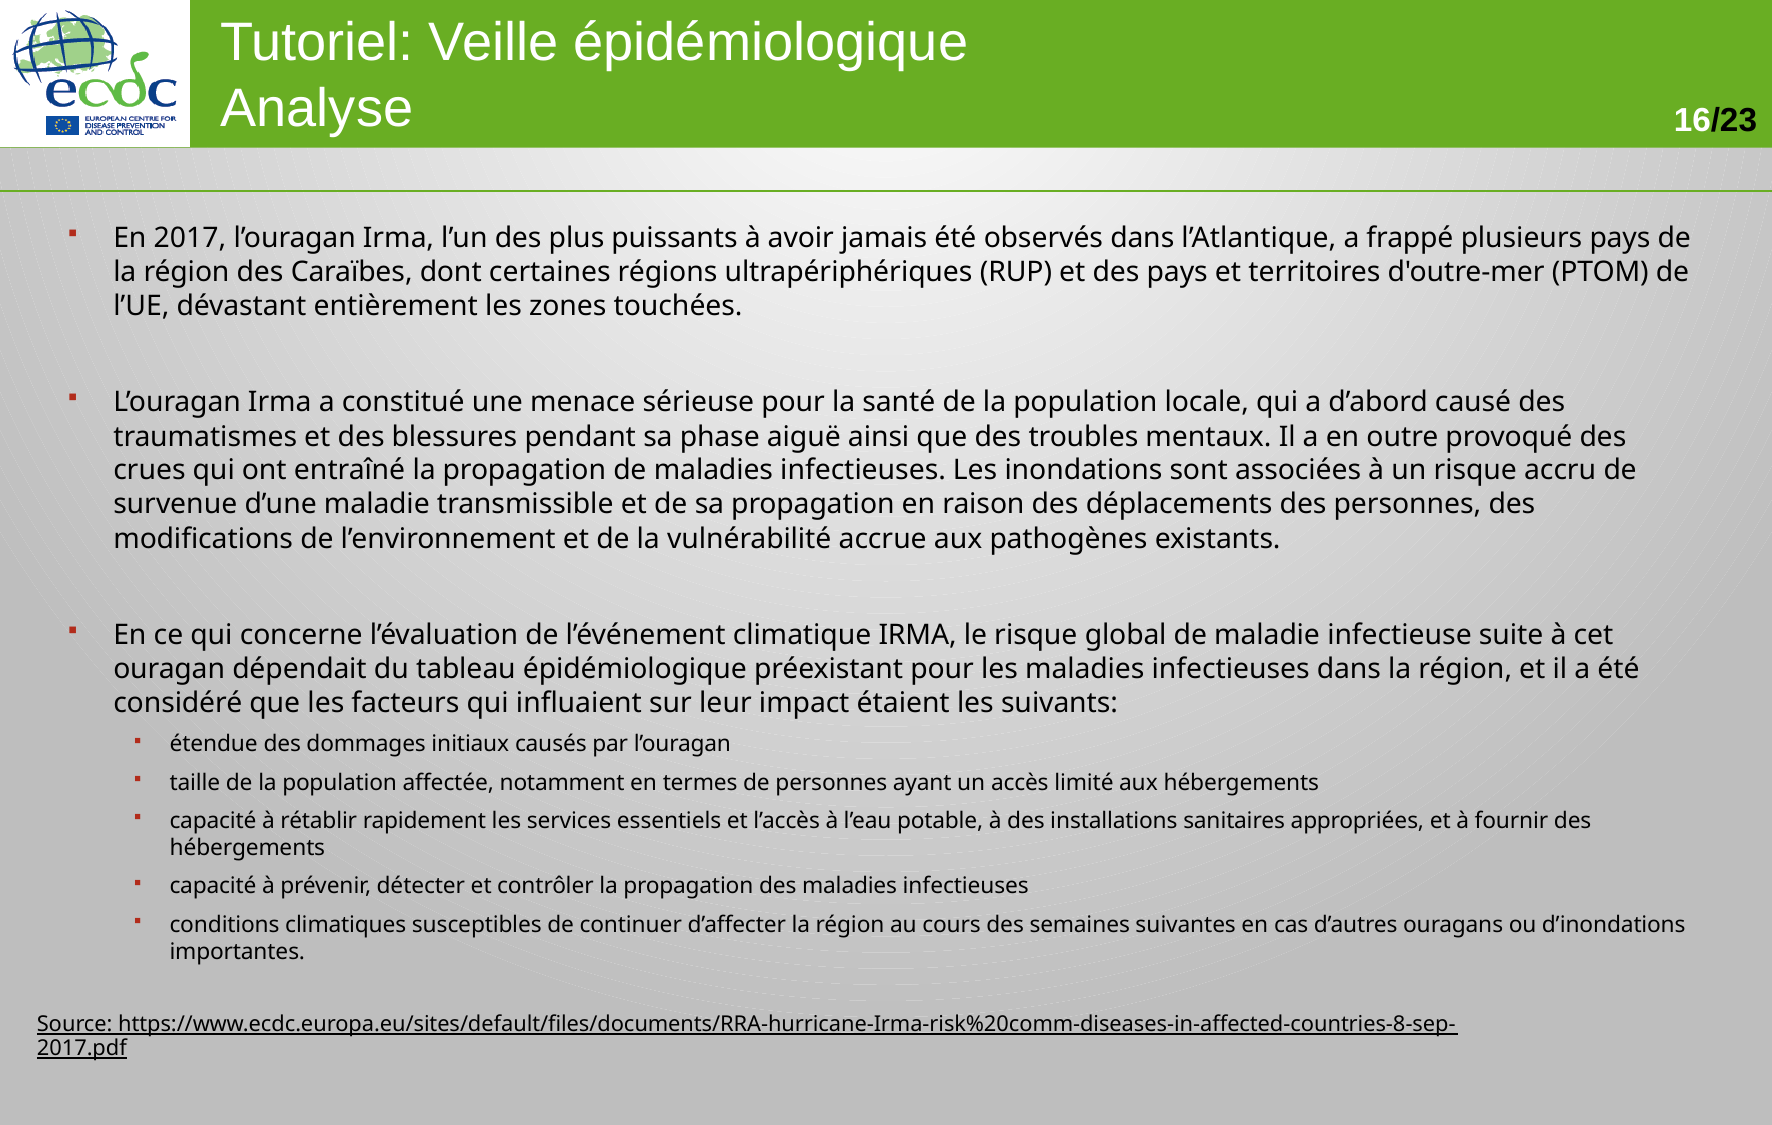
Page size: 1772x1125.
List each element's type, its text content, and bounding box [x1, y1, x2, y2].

text_box Source: https://www.ecdc.europa.eu/sites/default/files/documents/RRA-hurricane-Irma-risk%20comm-diseases-in-affected-countries-8-sep-2017.pdf [22, 1005, 1536, 1068]
picture [0, 0, 190, 147]
list En 2017, l’ouragan Irma, l’un des plus puissants à avoir jamais été observés dans l’Atlantique, a frappé plusieurs pays de la région des Caraïbes, dont certaines régions ultrapériphériques (RUP) et des pays et territoires d'outre-mer (PTOM) de l’UE, dévastant entièrement les zones touchées. L’ouragan Irma a constitué une menace sérieuse pour la santé de la population locale, qui a d’abord causé des traumatismes et des blessures pendant sa phase aiguë ainsi que des troubles mentaux. Il a en outre provoqué des crues qui ont entraîné la propagation de maladies infectieuses. Les inondations sont associées à un risque accru de survenue d’une maladie transmissible et de sa propagation en raison des déplacements des personnes, des modifications de l’environnement et de la vulnérabilité accrue aux pathogènes existants. En ce qui concerne l’évaluation de l’événement climatique IRMA, le risque global de maladie infectieuse suite à cet ouragan dépendait du tableau épidémiologique préexistant pour les maladies infectieuses dans la région, et il a été considéré que les facteurs qui influaient sur leur impact étaient les suivants: étendue des dommages initiaux causés par l’ouragan taille de la population affectée, notamment en termes de personnes ayant un accès limité aux hébergements capacité à rétablir rapidement les services essentiels et l’accès à l’eau potable, à des installations sanitaires appropriées, et à fournir des hébergements capacité à prévenir, détecter et contrôler la propagation des maladies infectieuses conditions climatiques susceptibles de continuer d’affecter la région au cours des semaines suivantes en cas d’autres ouragans ou d’inondations importantes. [53, 212, 1714, 973]
